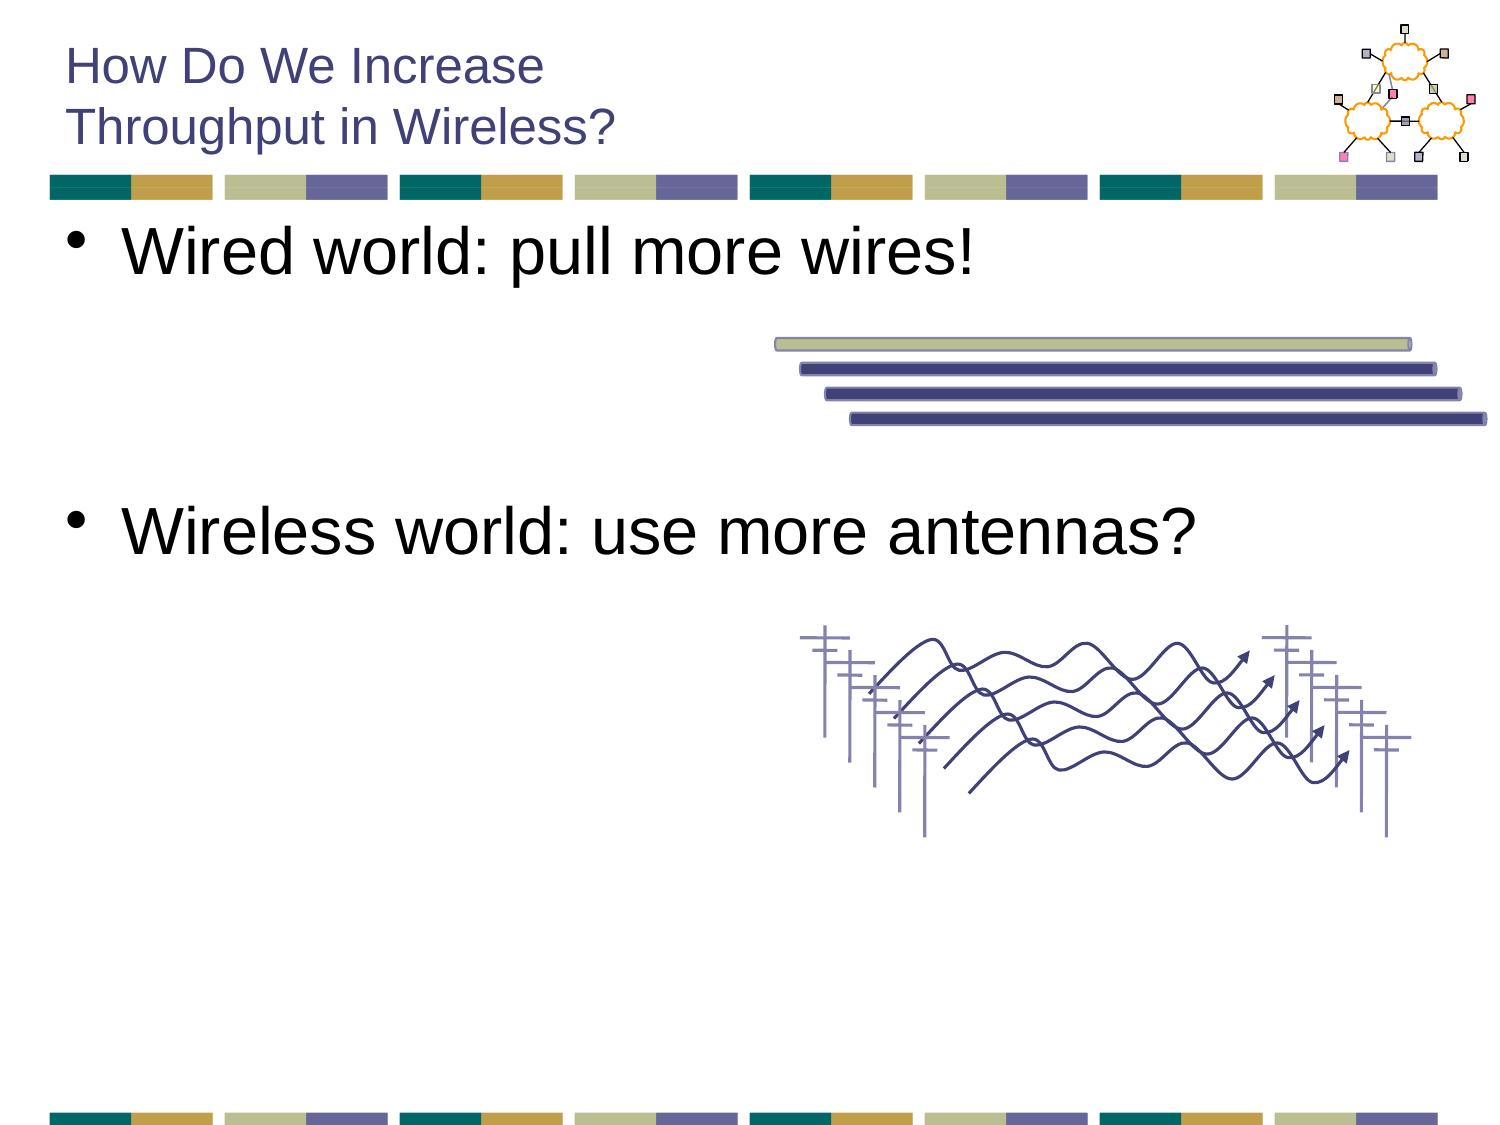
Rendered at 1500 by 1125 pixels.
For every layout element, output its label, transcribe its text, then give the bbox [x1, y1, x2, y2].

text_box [824, 649, 1412, 838]
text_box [799, 625, 1312, 738]
text_box [775, 337, 1412, 351]
list Wired world: pull more wires! Wireless world: use more antennas? [50, 200, 1438, 1000]
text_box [799, 362, 1487, 426]
title How Do We Increase Throughput in Wireless? [50, 24, 1438, 163]
